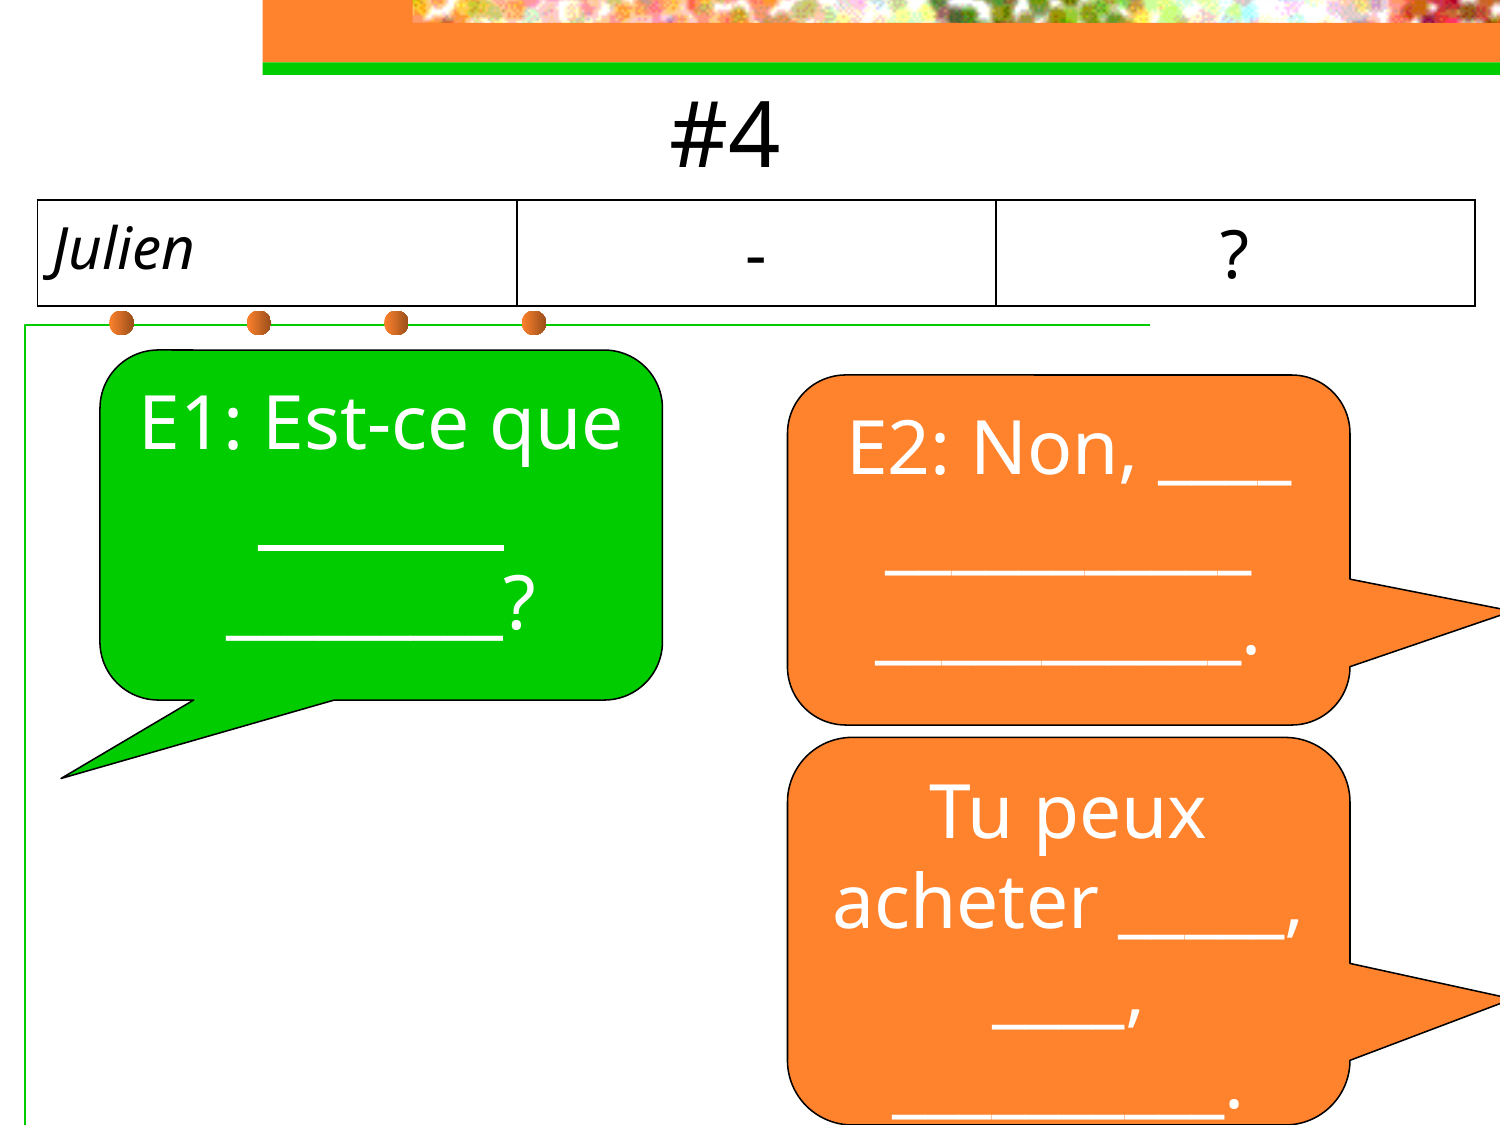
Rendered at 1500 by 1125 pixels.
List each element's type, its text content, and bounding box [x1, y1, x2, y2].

table_header Julien [38, 201, 516, 305]
table_header - [518, 201, 995, 305]
picture [412, 0, 1500, 23]
text_box E2: Non, ____ ___________ ___________. [787, 374, 1500, 726]
text_box E1: Est-ce que ________ _________? [61, 349, 663, 779]
text_box Tu peux acheter _____, ____, __________. [787, 737, 1500, 1125]
table_header ? [997, 201, 1474, 305]
title #4 [87, 37, 1363, 199]
